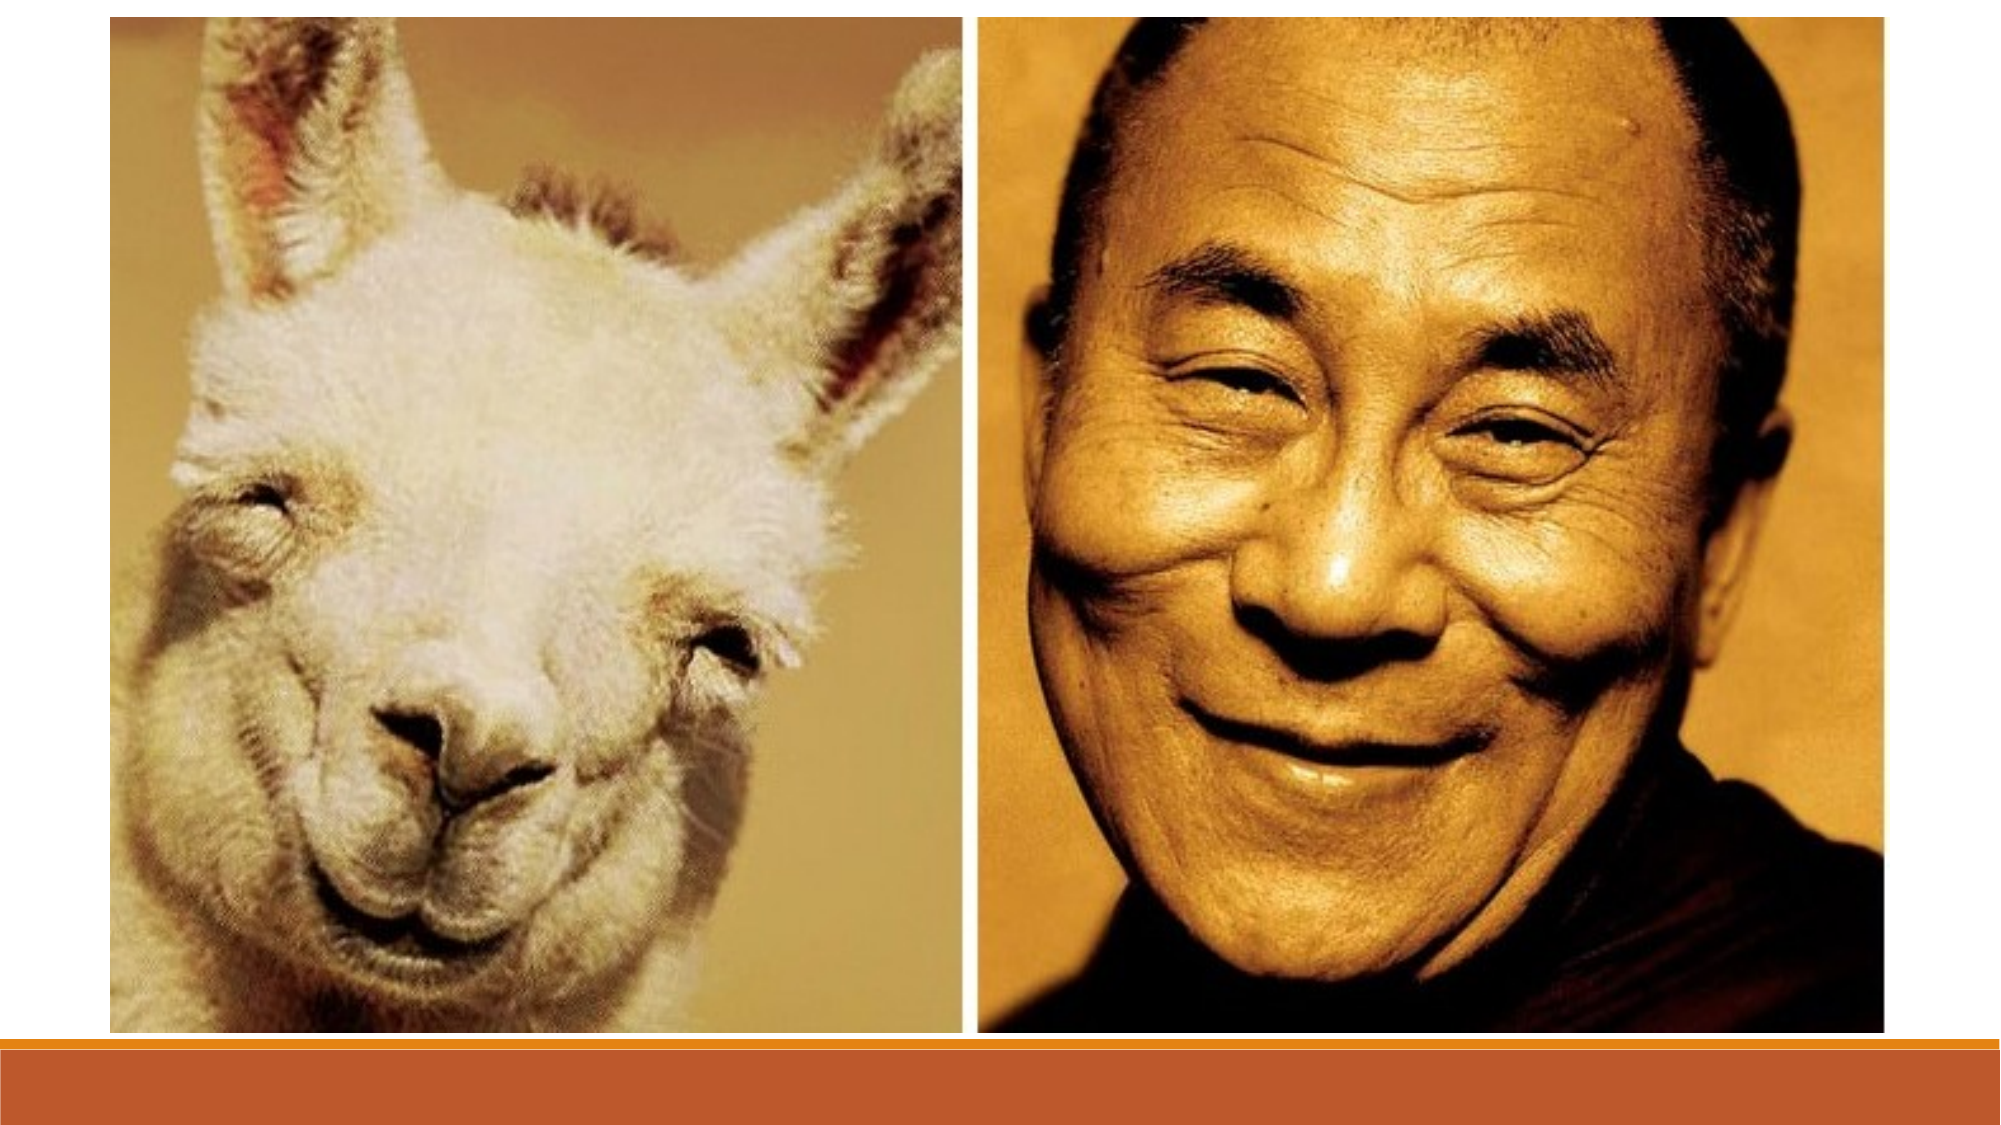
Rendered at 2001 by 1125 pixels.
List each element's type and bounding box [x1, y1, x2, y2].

picture [110, 16, 1890, 1033]
